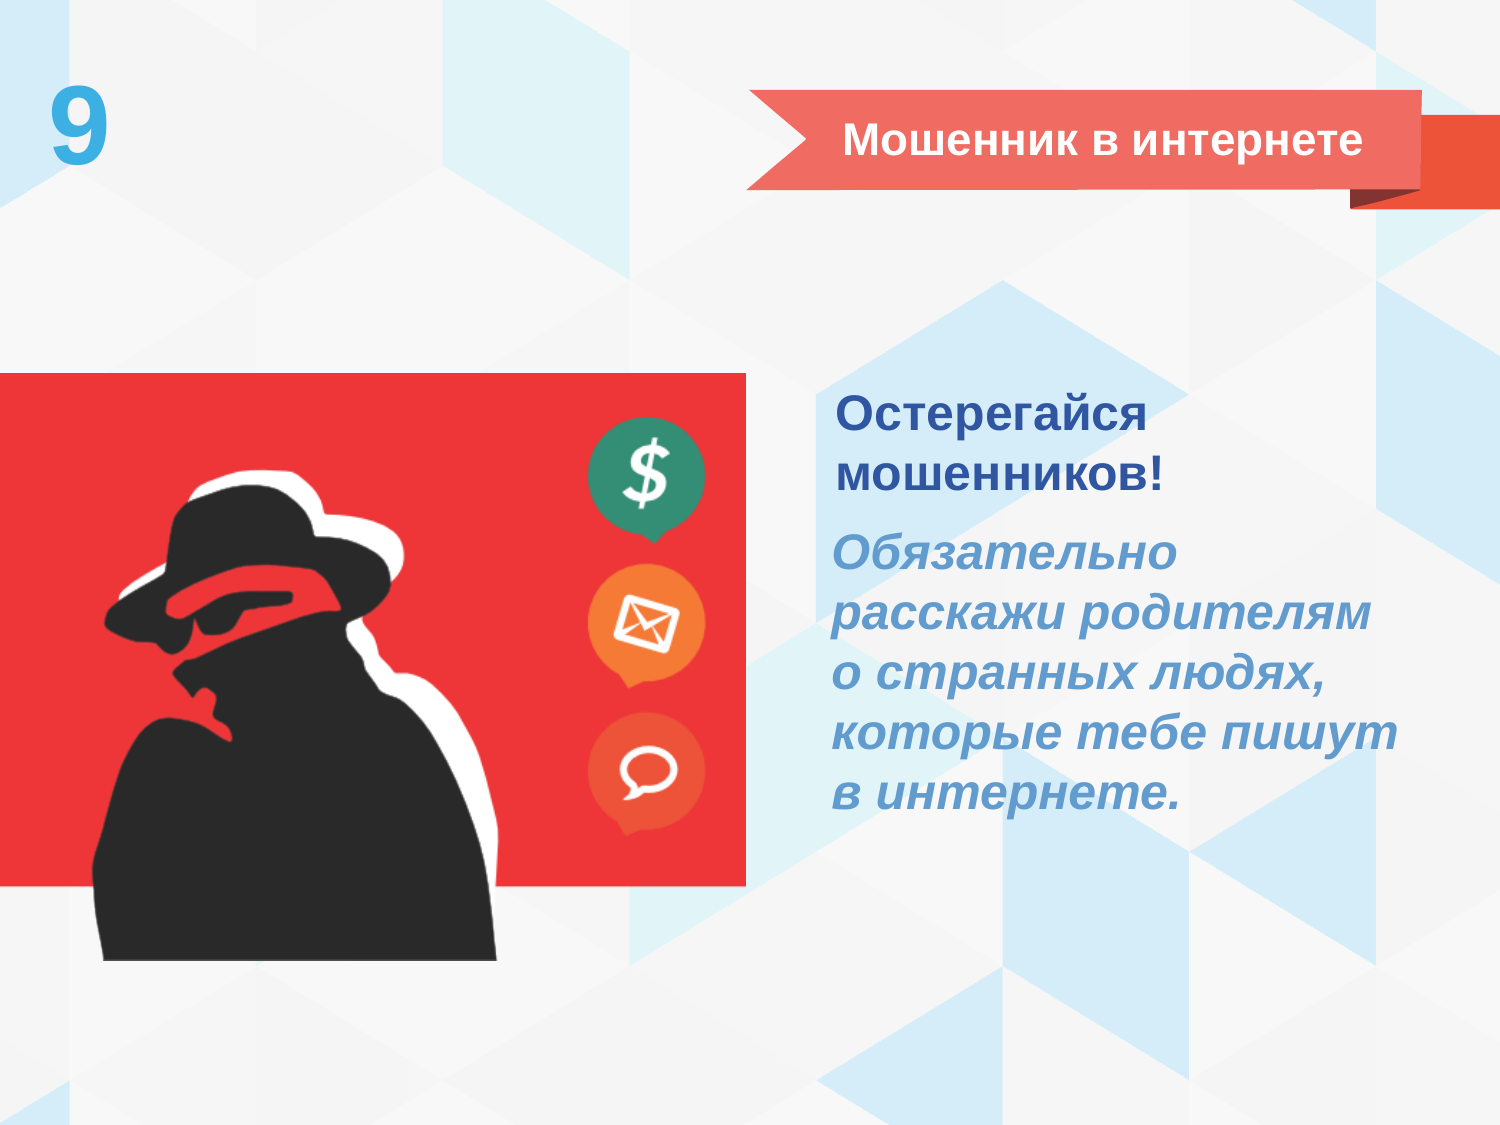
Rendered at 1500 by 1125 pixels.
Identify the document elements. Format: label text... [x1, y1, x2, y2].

picture [0, 373, 746, 962]
slide_number 9 [33, 78, 183, 161]
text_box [746, 89, 1500, 210]
text_box Обязательно расскажи родителям о странных людях, которые тебе пишут в интернете. [816, 512, 1424, 828]
text_box Остерегайся мошенников! [820, 373, 1428, 509]
